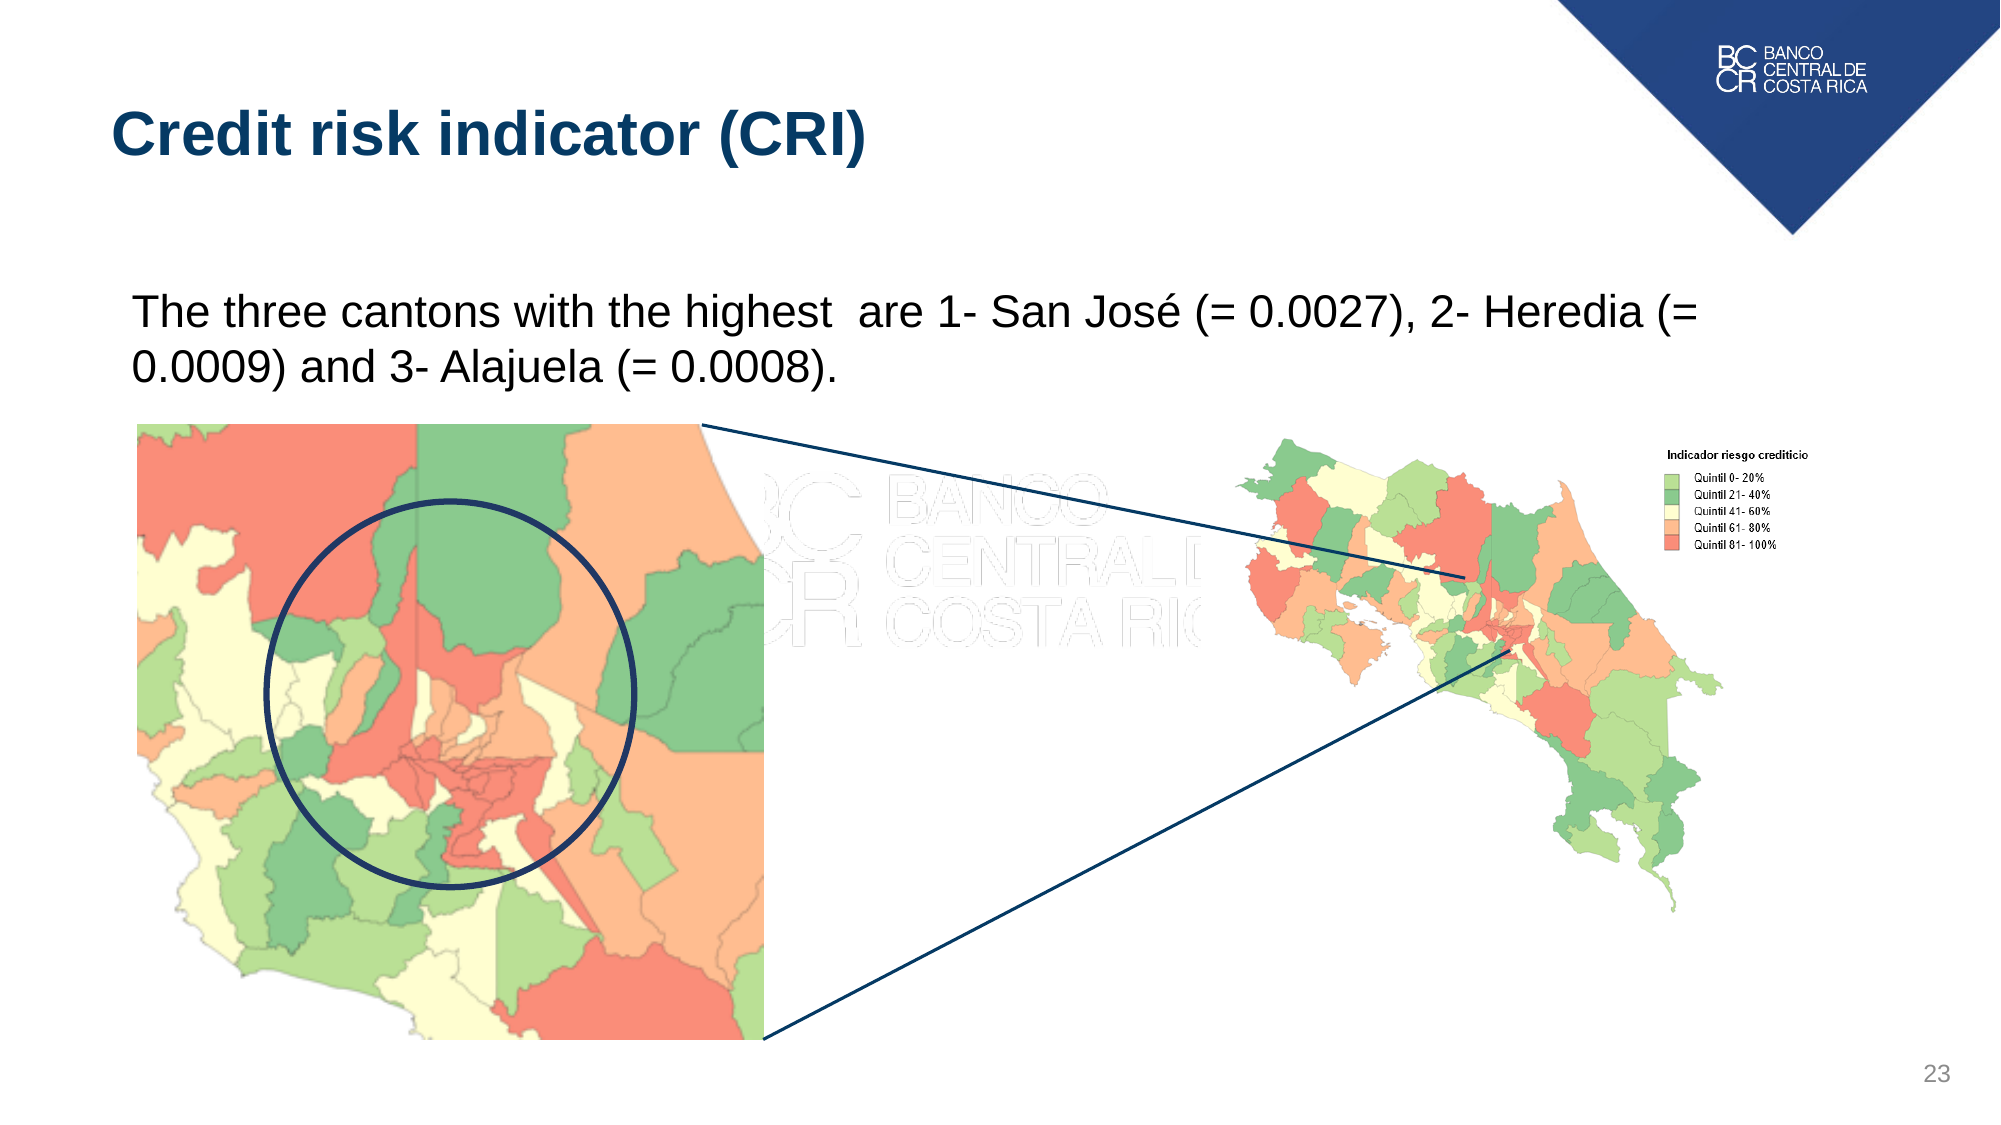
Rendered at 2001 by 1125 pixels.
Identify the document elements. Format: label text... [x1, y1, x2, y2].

text_box Credit risk indicator (CRI) [97, 85, 883, 176]
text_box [137, 424, 1819, 1040]
picture [0, 0, 2000, 1125]
slide_number 23 [1516, 1042, 1967, 1103]
